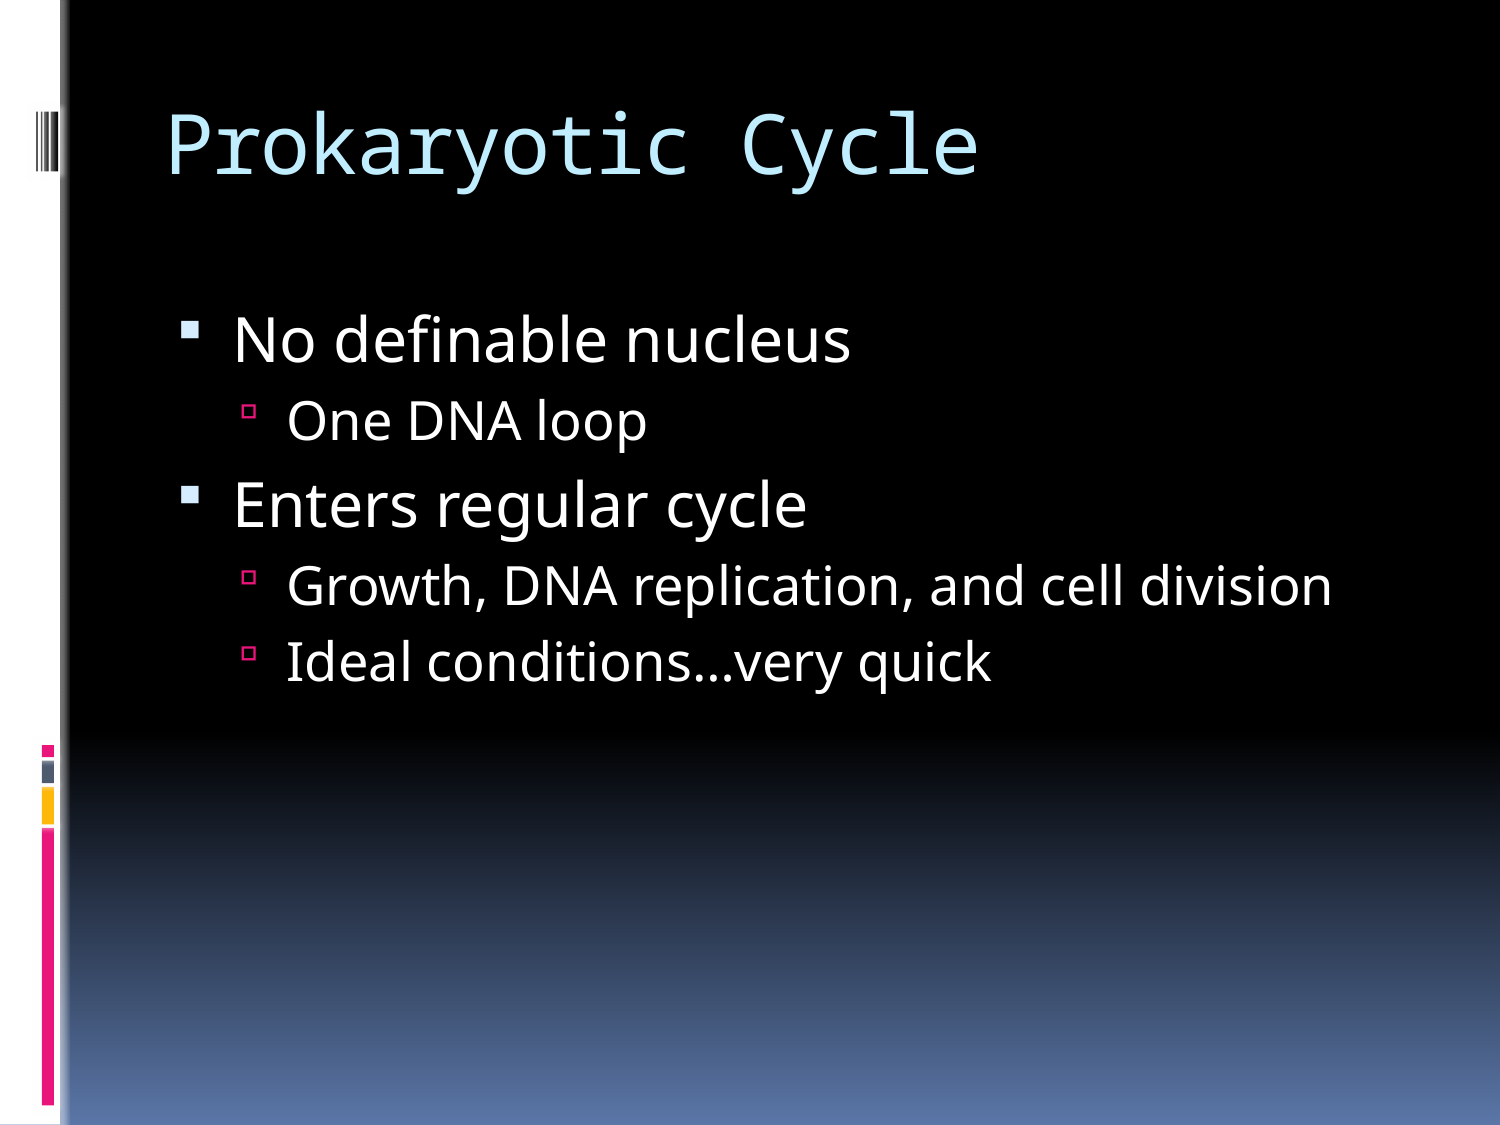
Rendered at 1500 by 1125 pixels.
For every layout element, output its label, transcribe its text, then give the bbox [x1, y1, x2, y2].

list No definable nucleus One DNA loop Enters regular cycle Growth, DNA replication, and cell division Ideal conditions…very quick [150, 292, 1425, 1043]
title Prokaryotic Cycle [150, 84, 1425, 235]
